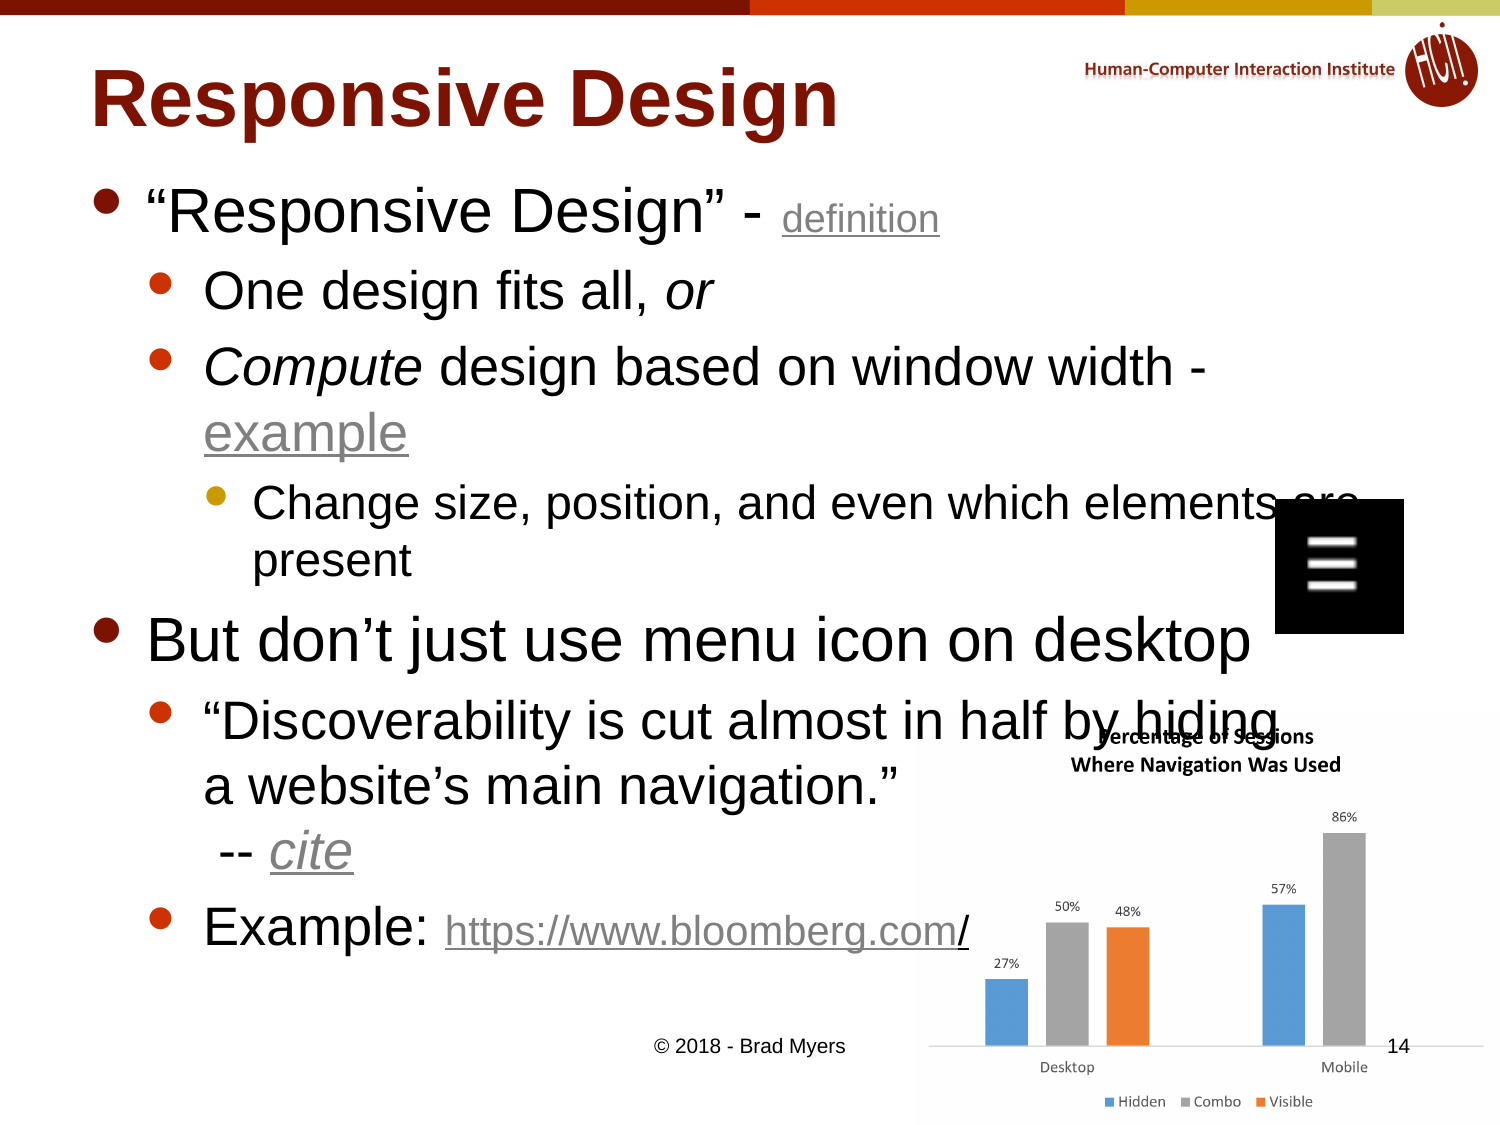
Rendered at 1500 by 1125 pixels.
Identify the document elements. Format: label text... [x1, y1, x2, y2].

title Responsive Design [74, 19, 1313, 151]
list “Responsive Design” - definition One design fits all, or Compute design based on window width - example Change size, position, and even which elements are present But don’t just use menu icon on desktop “Discoverability is cut almost in half by hiding a website’s main navigation.” -- cite Example: https://www.bloomberg.com/ [74, 162, 1426, 976]
picture [912, 710, 1500, 1125]
picture [1313, 22, 1478, 107]
picture [1274, 499, 1404, 634]
footer © 2018 - Brad Myers [512, 1024, 907, 1101]
